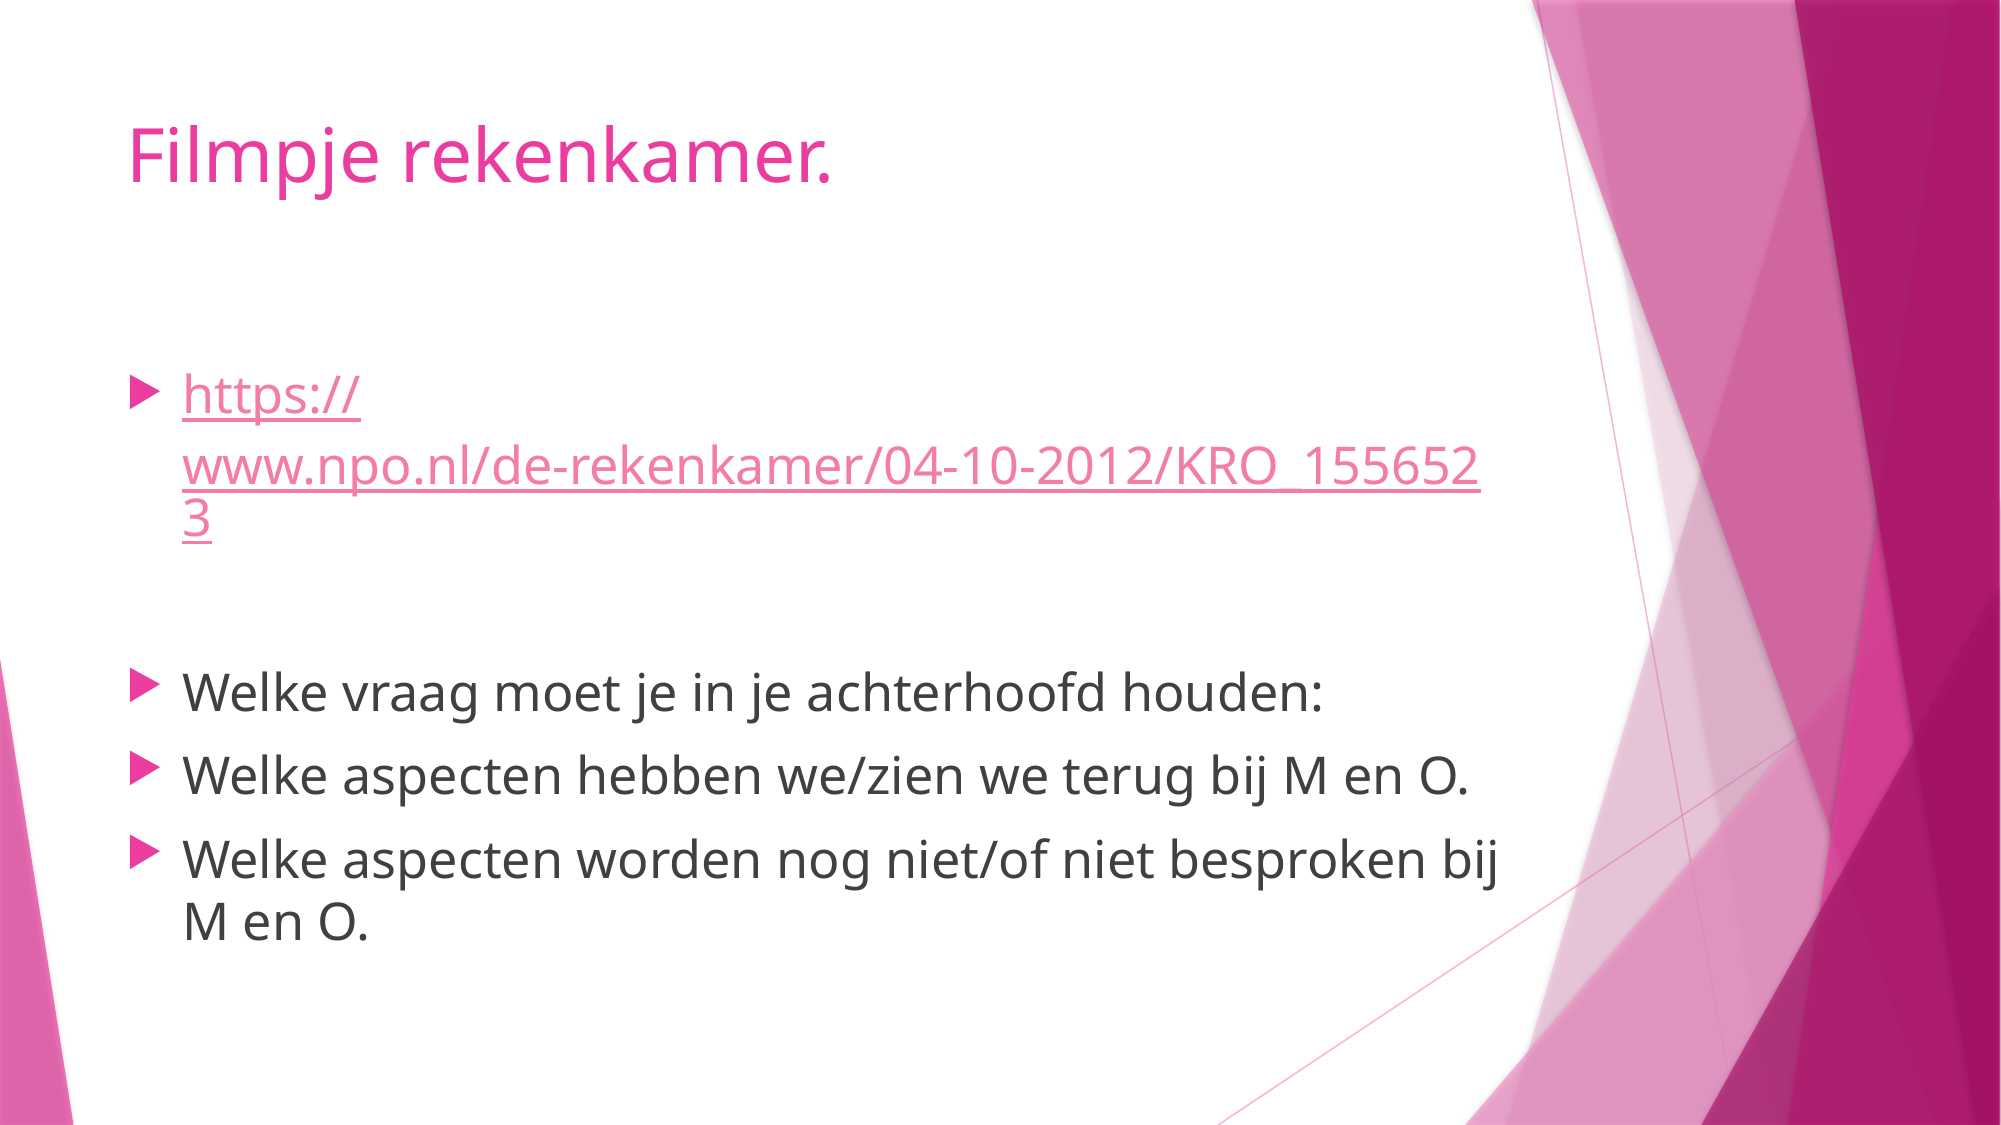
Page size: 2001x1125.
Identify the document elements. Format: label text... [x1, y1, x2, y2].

title Filmpje rekenkamer. [111, 99, 1522, 317]
list https://www.npo.nl/de-rekenkamer/04-10-2012/KRO_1556523 Welke vraag moet je in je achterhoofd houden: Welke aspecten hebben we/zien we terug bij M en O. Welke aspecten worden nog niet/of niet besproken bij M en O. [111, 354, 1522, 992]
